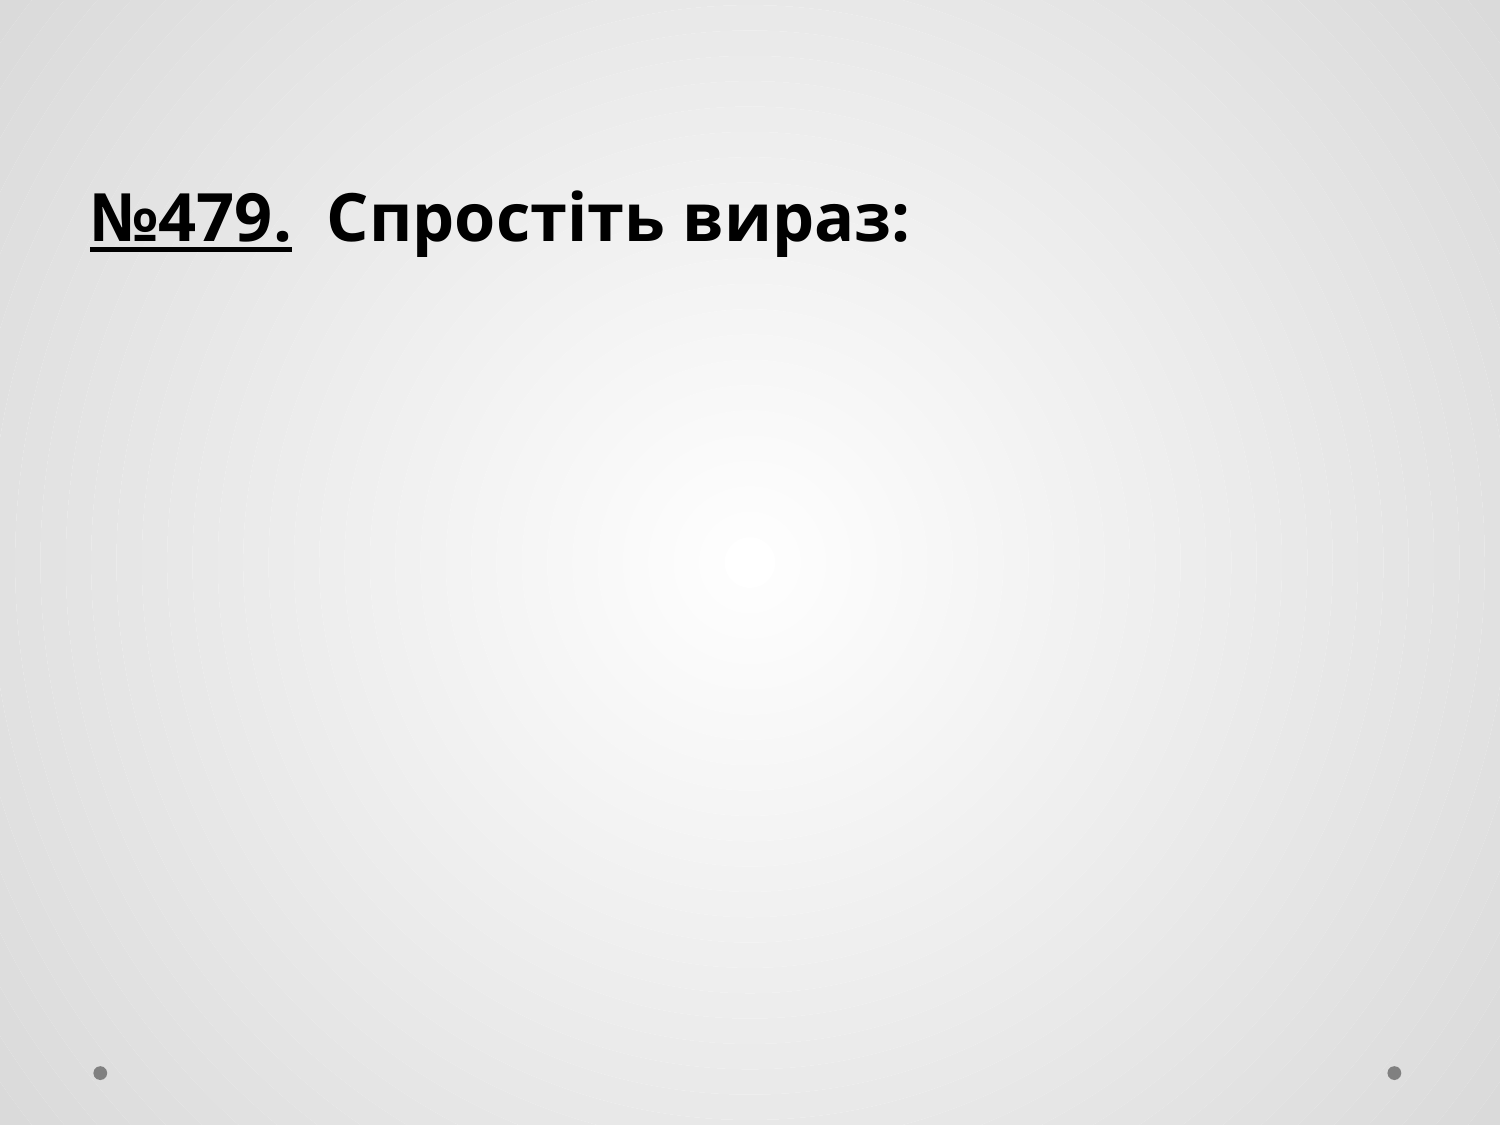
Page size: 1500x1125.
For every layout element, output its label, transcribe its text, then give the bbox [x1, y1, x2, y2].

title №479. Спростіть вираз: [75, 101, 1425, 263]
